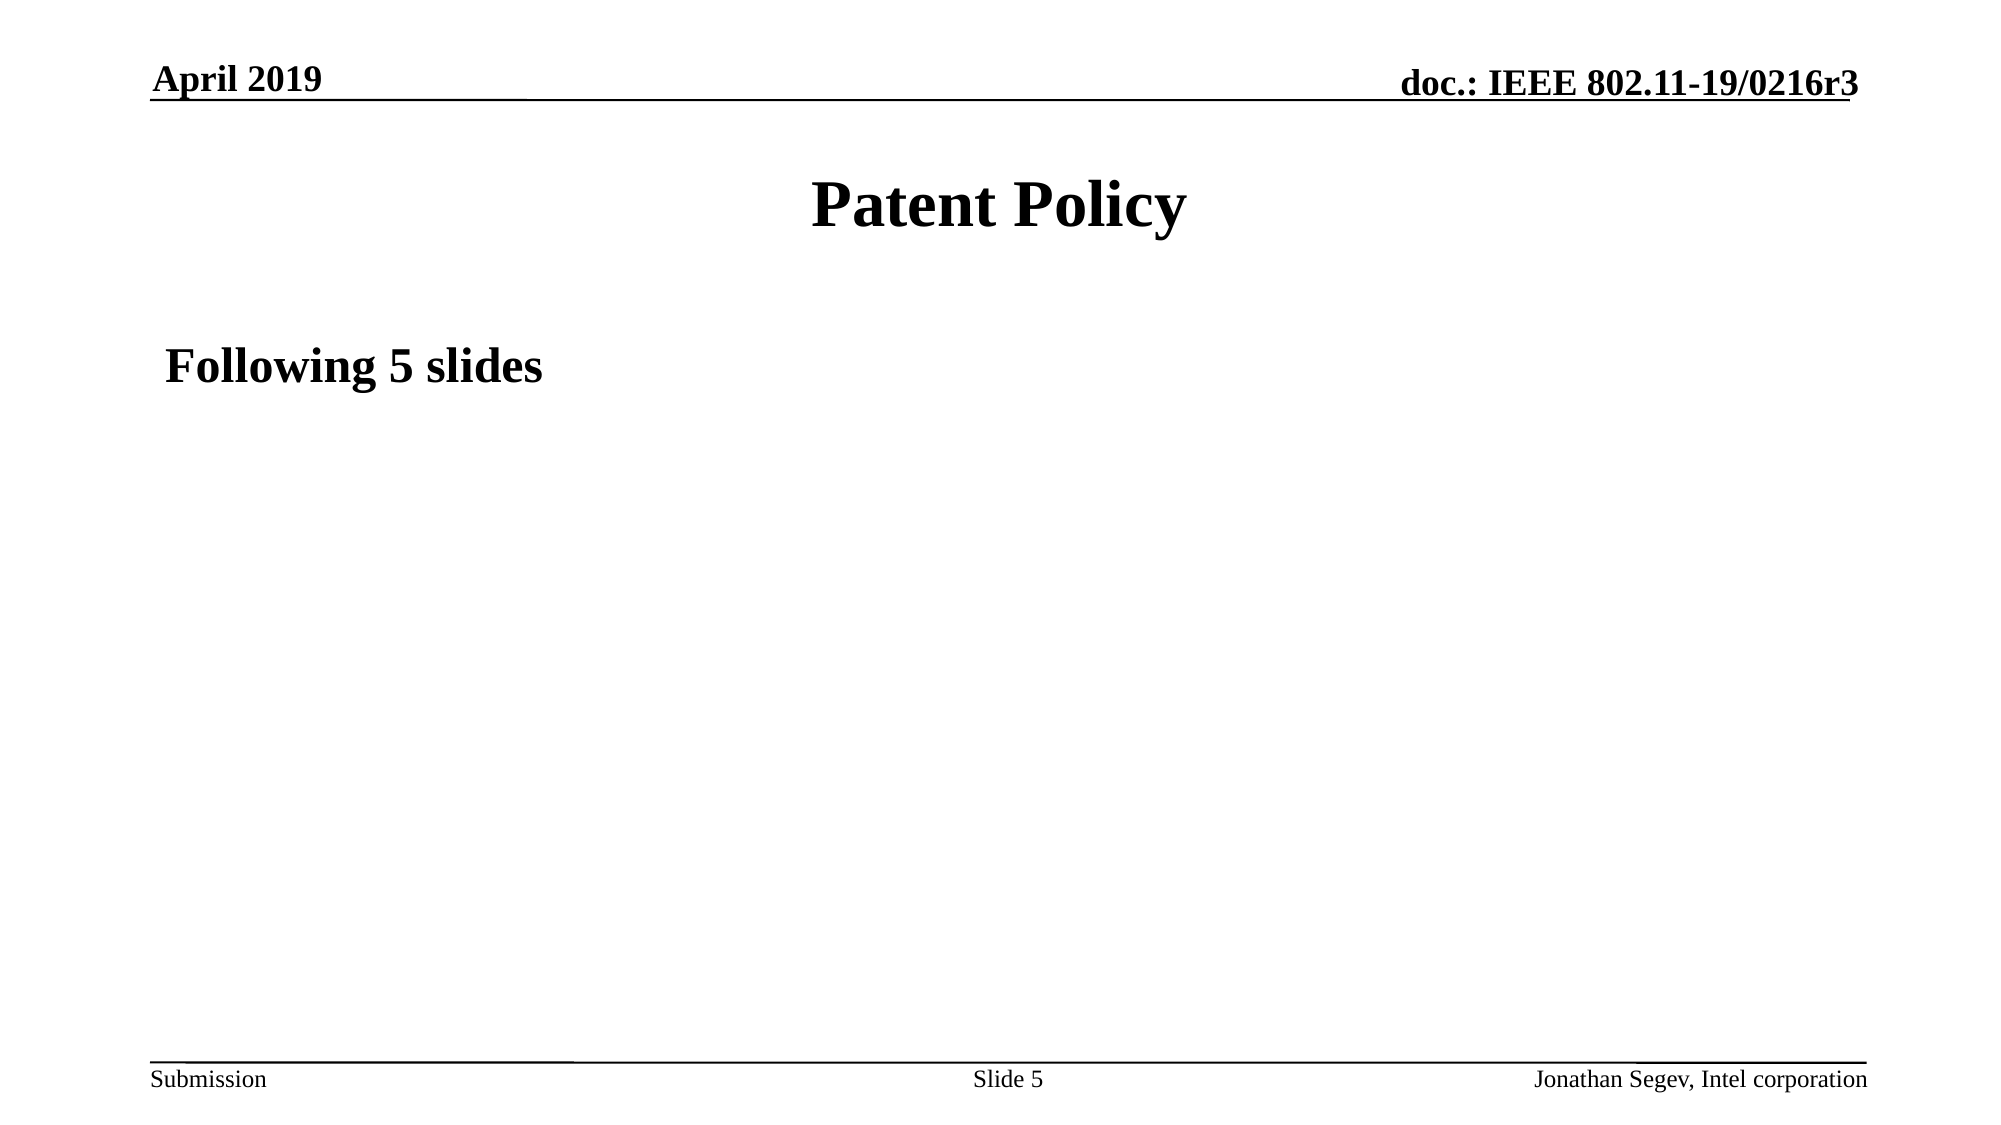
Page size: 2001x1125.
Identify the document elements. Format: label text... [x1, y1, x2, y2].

slide_number Slide 5 [950, 1061, 1067, 1123]
title Patent Policy [149, 112, 1850, 288]
footer Jonathan Segev, Intel corporation [1171, 1061, 1869, 1093]
list Following 5 slides [149, 324, 1850, 1000]
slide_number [152, 54, 563, 100]
